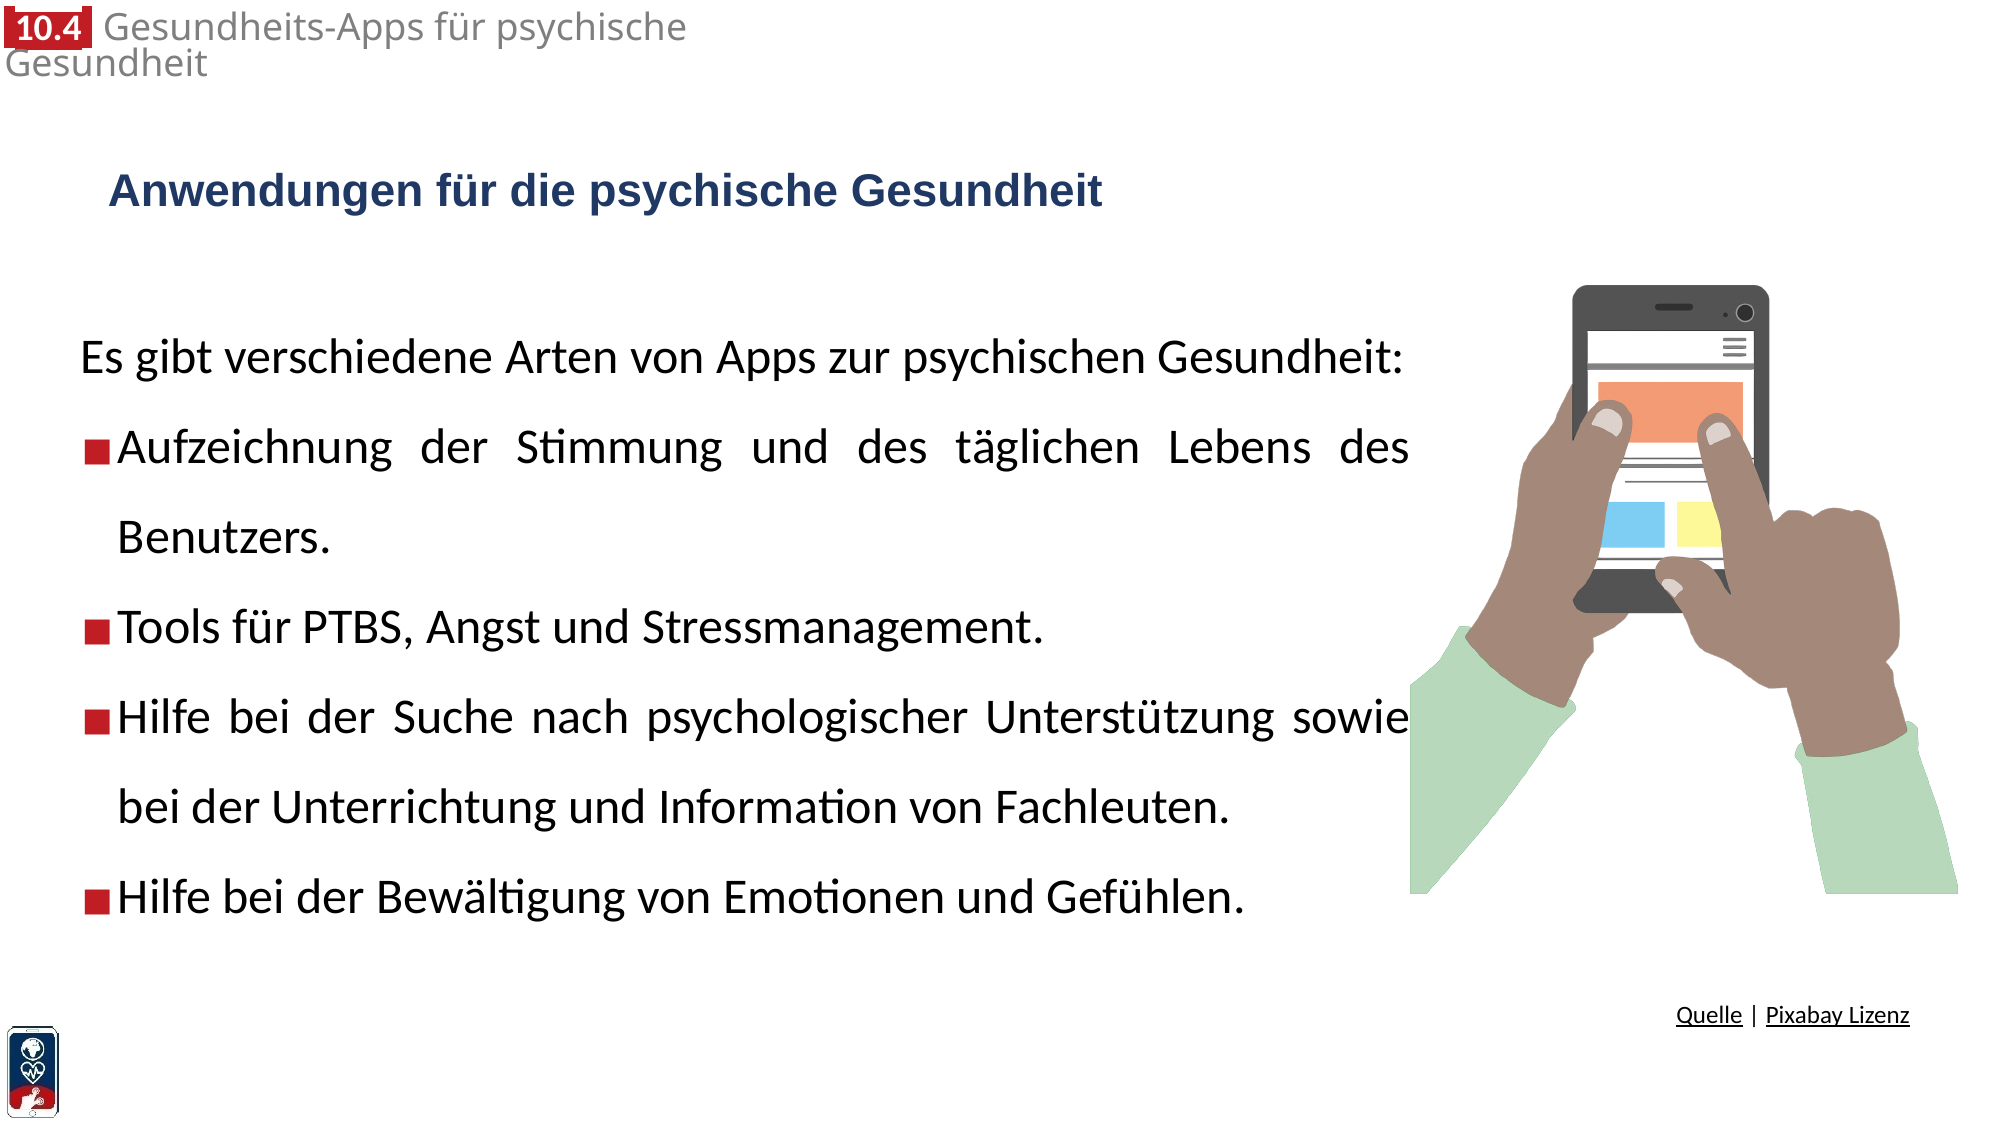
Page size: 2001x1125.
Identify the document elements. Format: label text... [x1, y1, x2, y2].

picture [7, 1026, 59, 1118]
list Es gibt verschiedene Arten von Apps zur psychischen Gesundheit: Aufzeichnung der Stimmung und des täglichen Lebens des Benutzers. Tools für PTBS, Angst und Stressmanagement. Hilfe bei der Suche nach psychologischer Unterstützung sowie bei der Unterrichtung und Information von Fachleuten. Hilfe bei der Bewältigung von Emotionen und Gefühlen. [65, 285, 1426, 992]
title Anwendungen für die psychische Gesundheit [92, 138, 1908, 238]
picture [1410, 285, 1958, 894]
text_box Quelle | Pixabay Lizenz [1529, 991, 1925, 1037]
